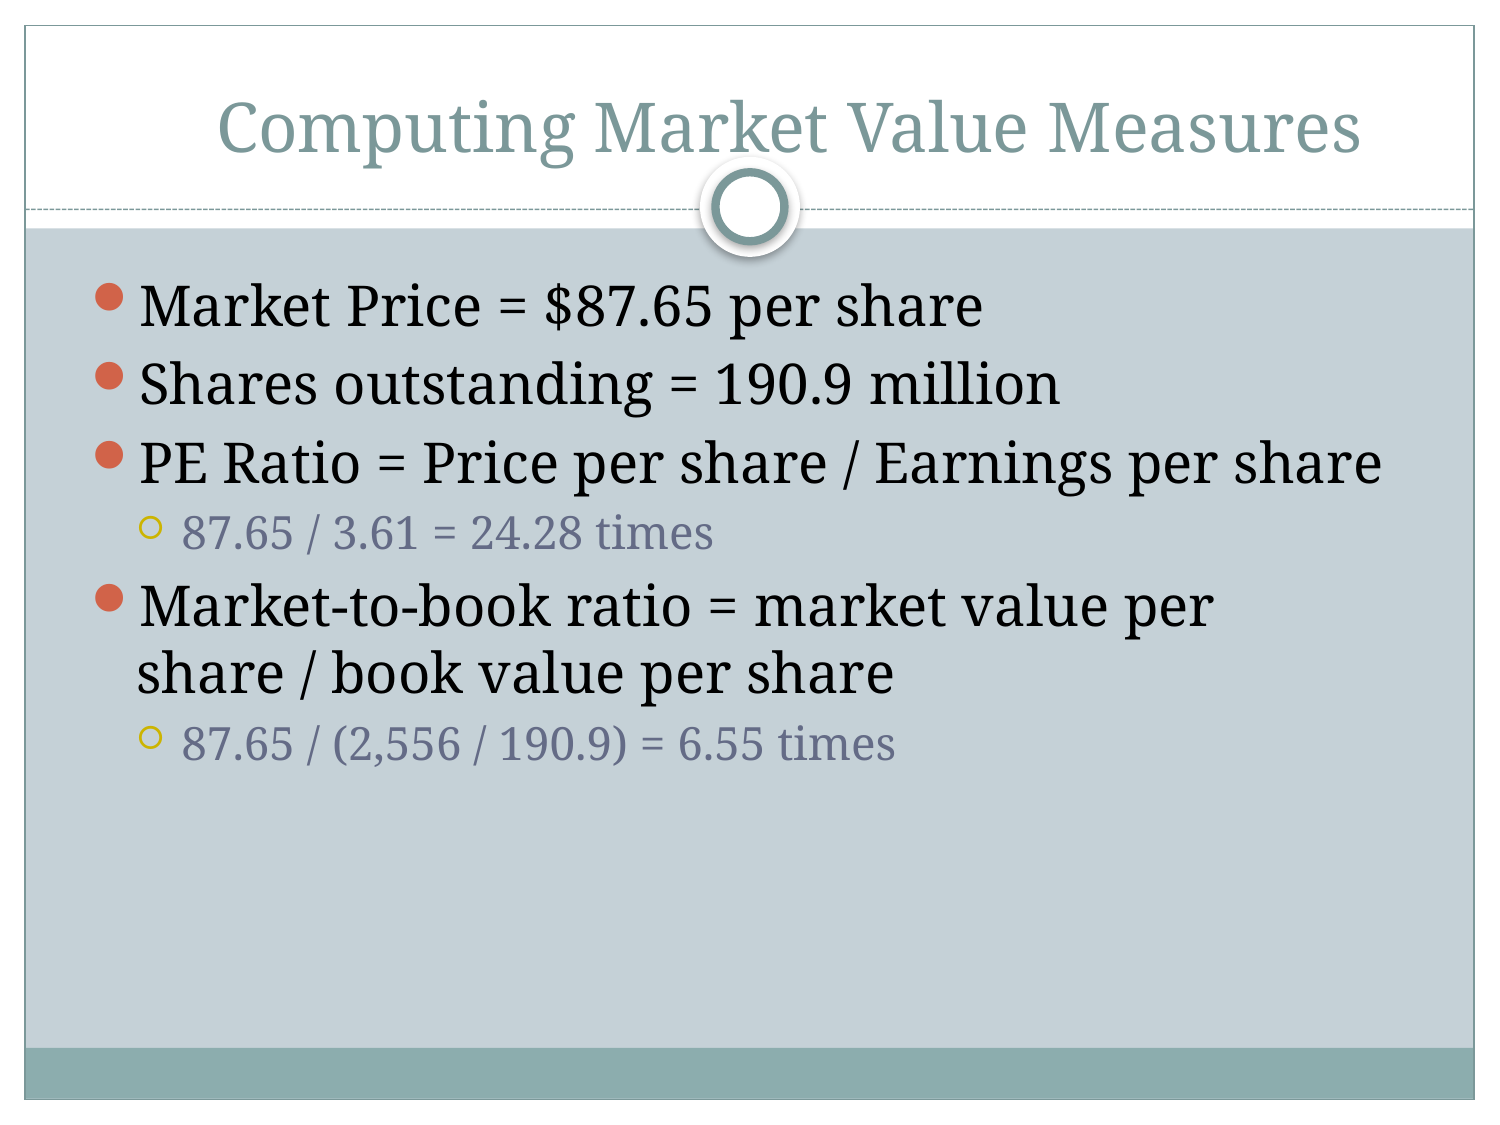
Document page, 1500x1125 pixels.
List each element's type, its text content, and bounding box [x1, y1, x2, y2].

text_box Market Price = $87.65 per share Shares outstanding = 190.9 million PE Ratio = Price per share / Earnings per share 87.65 / 3.61 = 24.28 times Market-to-book ratio = market value per share / book value per share 87.65 / (2,556 / 190.9) = 6.55 times [76, 262, 1425, 1005]
title Computing Market Value Measures [194, 54, 1386, 174]
